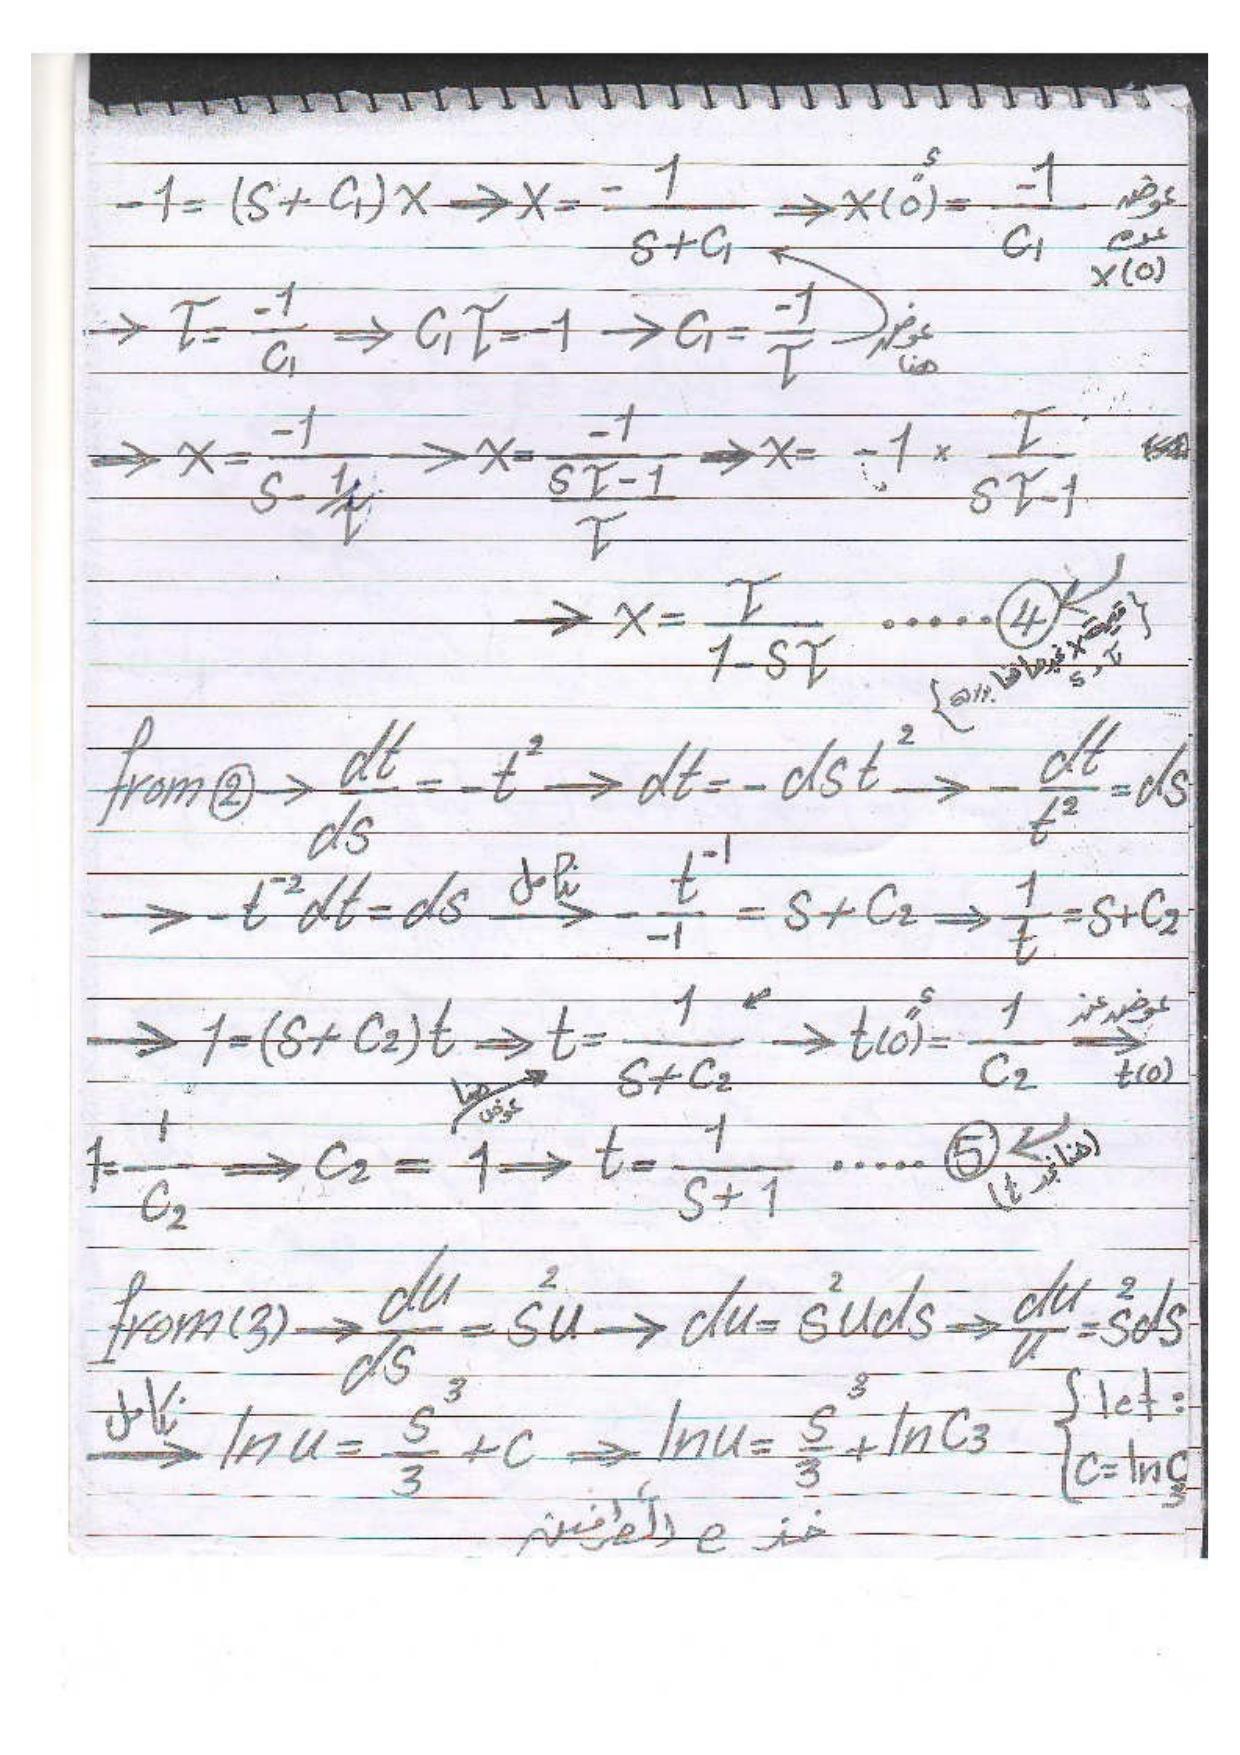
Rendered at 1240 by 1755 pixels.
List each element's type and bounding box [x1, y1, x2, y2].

text_box [31, 44, 1209, 1696]
